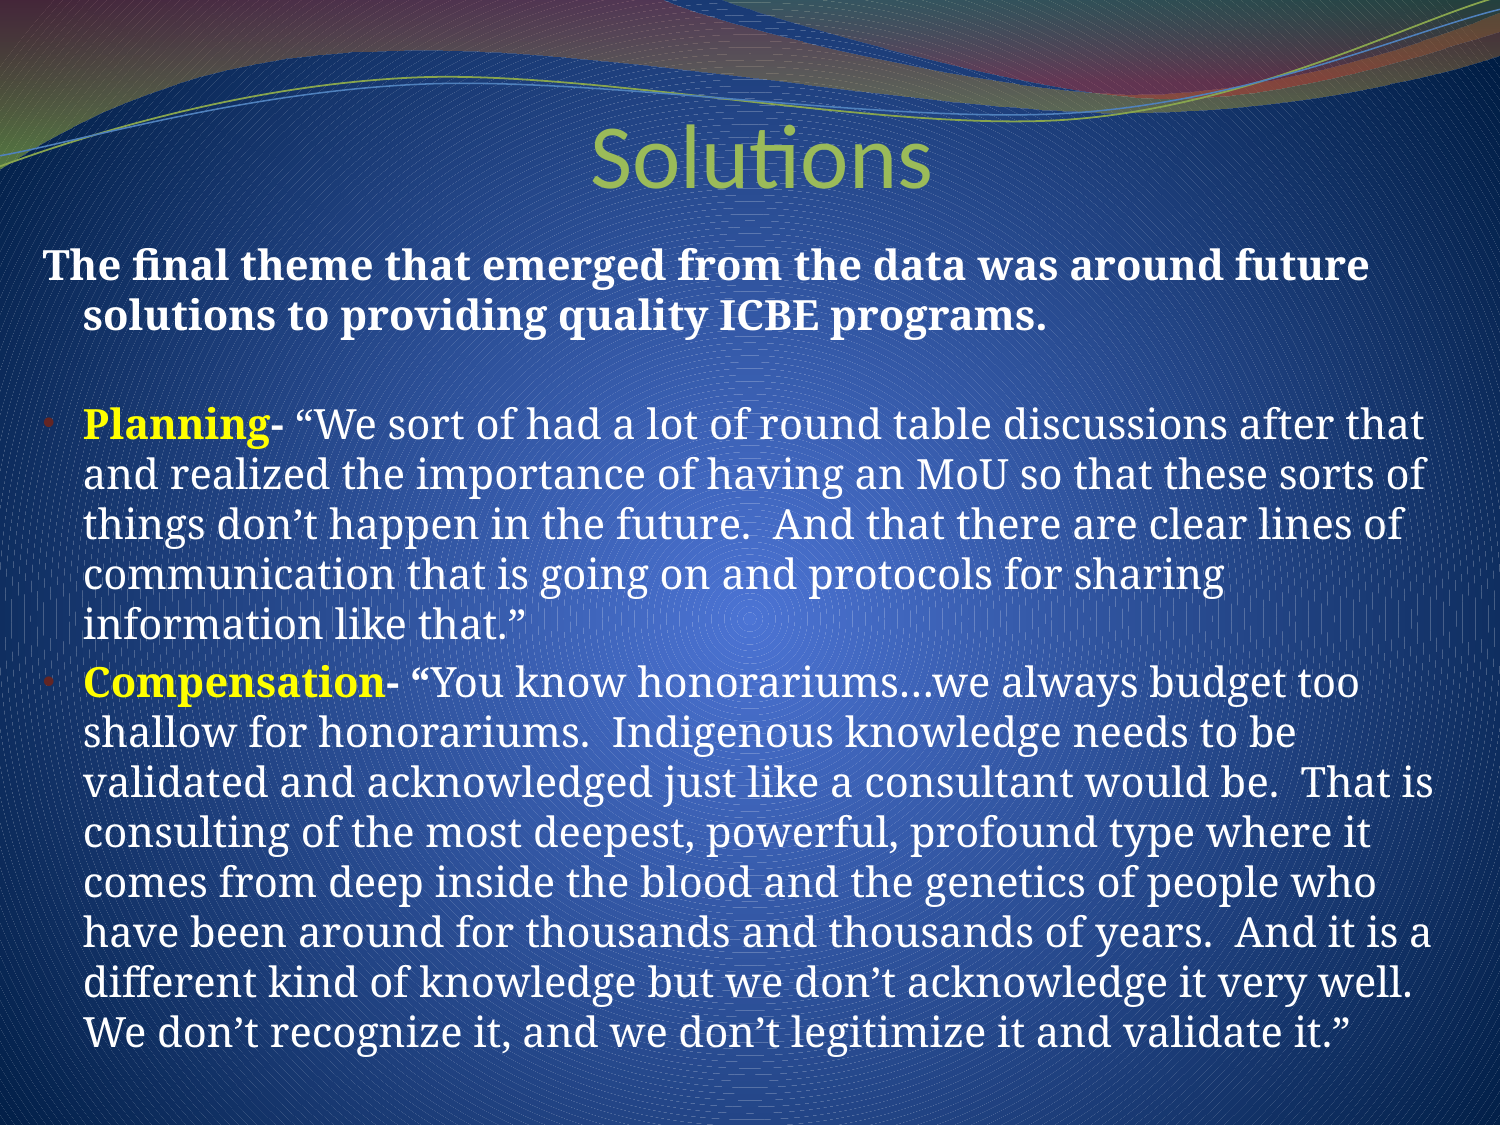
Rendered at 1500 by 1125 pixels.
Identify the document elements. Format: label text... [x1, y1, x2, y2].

text_box Solutions [395, 89, 1128, 215]
list The final theme that emerged from the data was around future solutions to providing quality ICBE programs. Planning- “We sort of had a lot of round table discussions after that and realized the importance of having an MoU so that these sorts of things don’t happen in the future. And that there are clear lines of communication that is going on and protocols for sharing information like that.” Compensation- “You know honorariums…we always budget too shallow for honorariums. Indigenous knowledge needs to be validated and acknowledged just like a consultant would be. That is consulting of the most deepest, powerful, profound type where it comes from deep inside the blood and the genetics of people who have been around for thousands and thousands of years. And it is a different kind of knowledge but we don’t acknowledge it very well. We don’t recognize it, and we don’t legitimize it and validate it.” [0, 231, 1471, 693]
